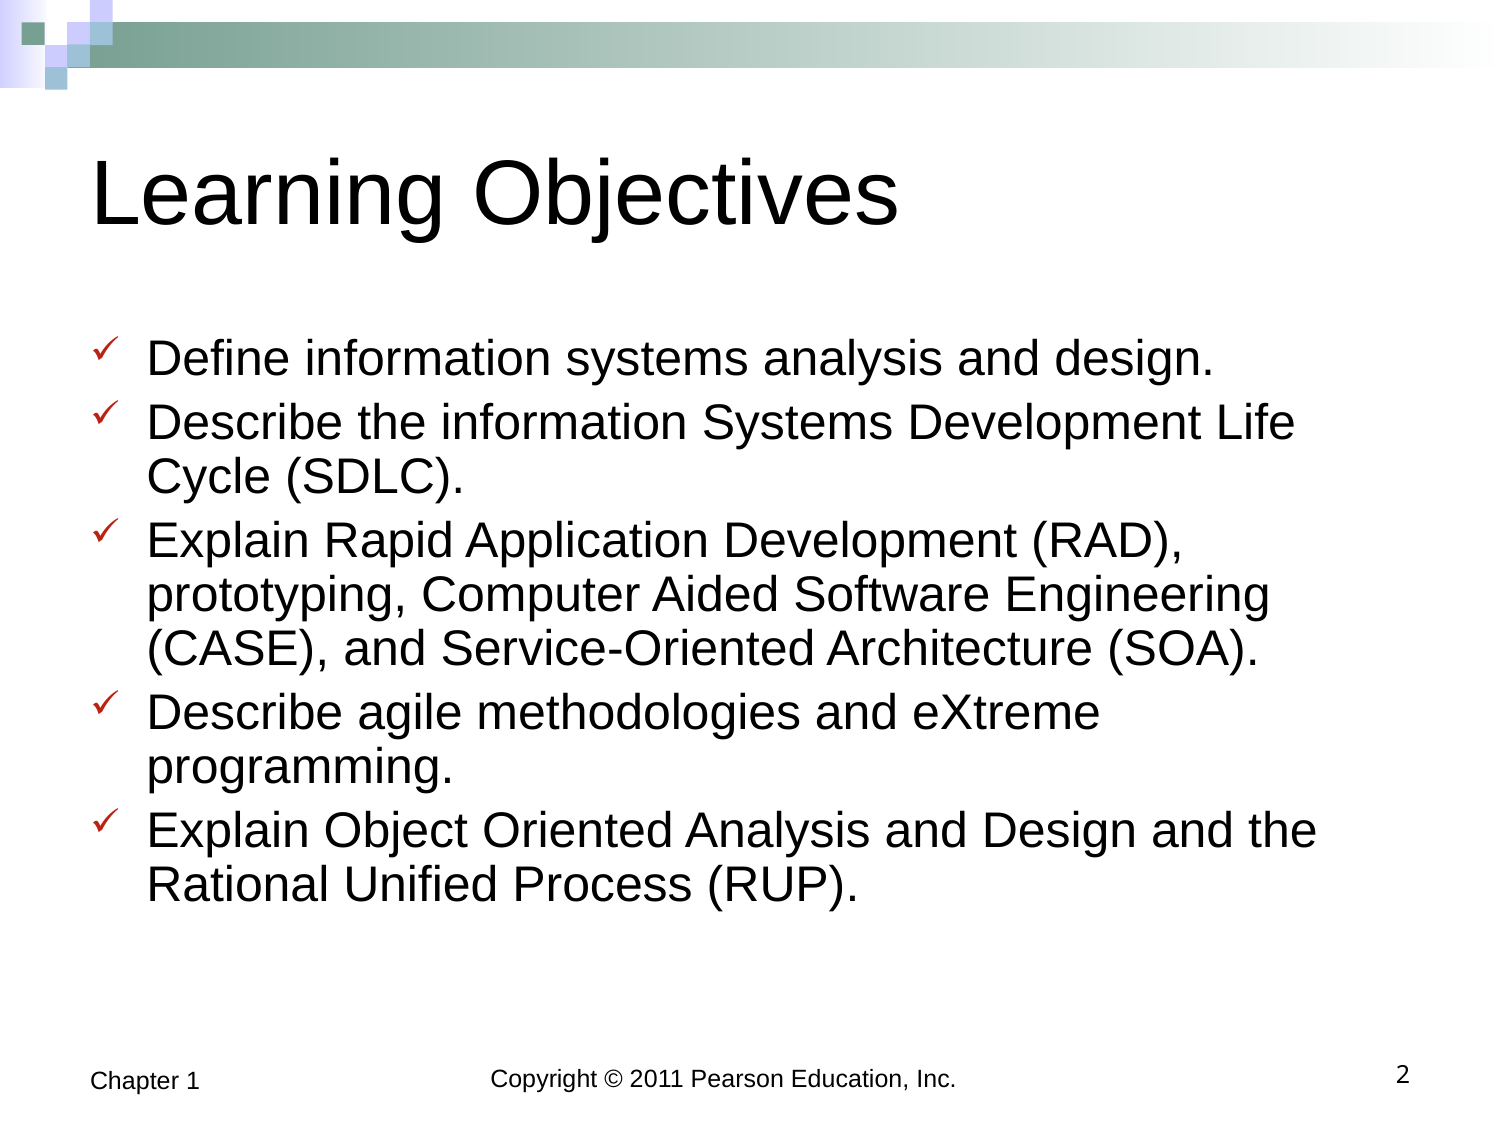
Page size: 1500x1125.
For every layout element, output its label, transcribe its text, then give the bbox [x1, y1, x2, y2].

footer Copyright © 2011 Pearson Education, Inc. [426, 1024, 1074, 1101]
list Define information systems analysis and design. Describe the information Systems Development Life Cycle (SDLC). Explain Rapid Application Development (RAD), prototyping, Computer Aided Software Engineering (CASE), and Service-Oriented Architecture (SOA). Describe agile methodologies and eXtreme programming. Explain Object Oriented Analysis and Design and the Rational Unified Process (RUP). [75, 324, 1425, 1000]
title Learning Objectives [75, 75, 1425, 300]
slide_number 2 [1074, 1024, 1426, 1101]
slide_number Chapter 1 [74, 1024, 426, 1103]
